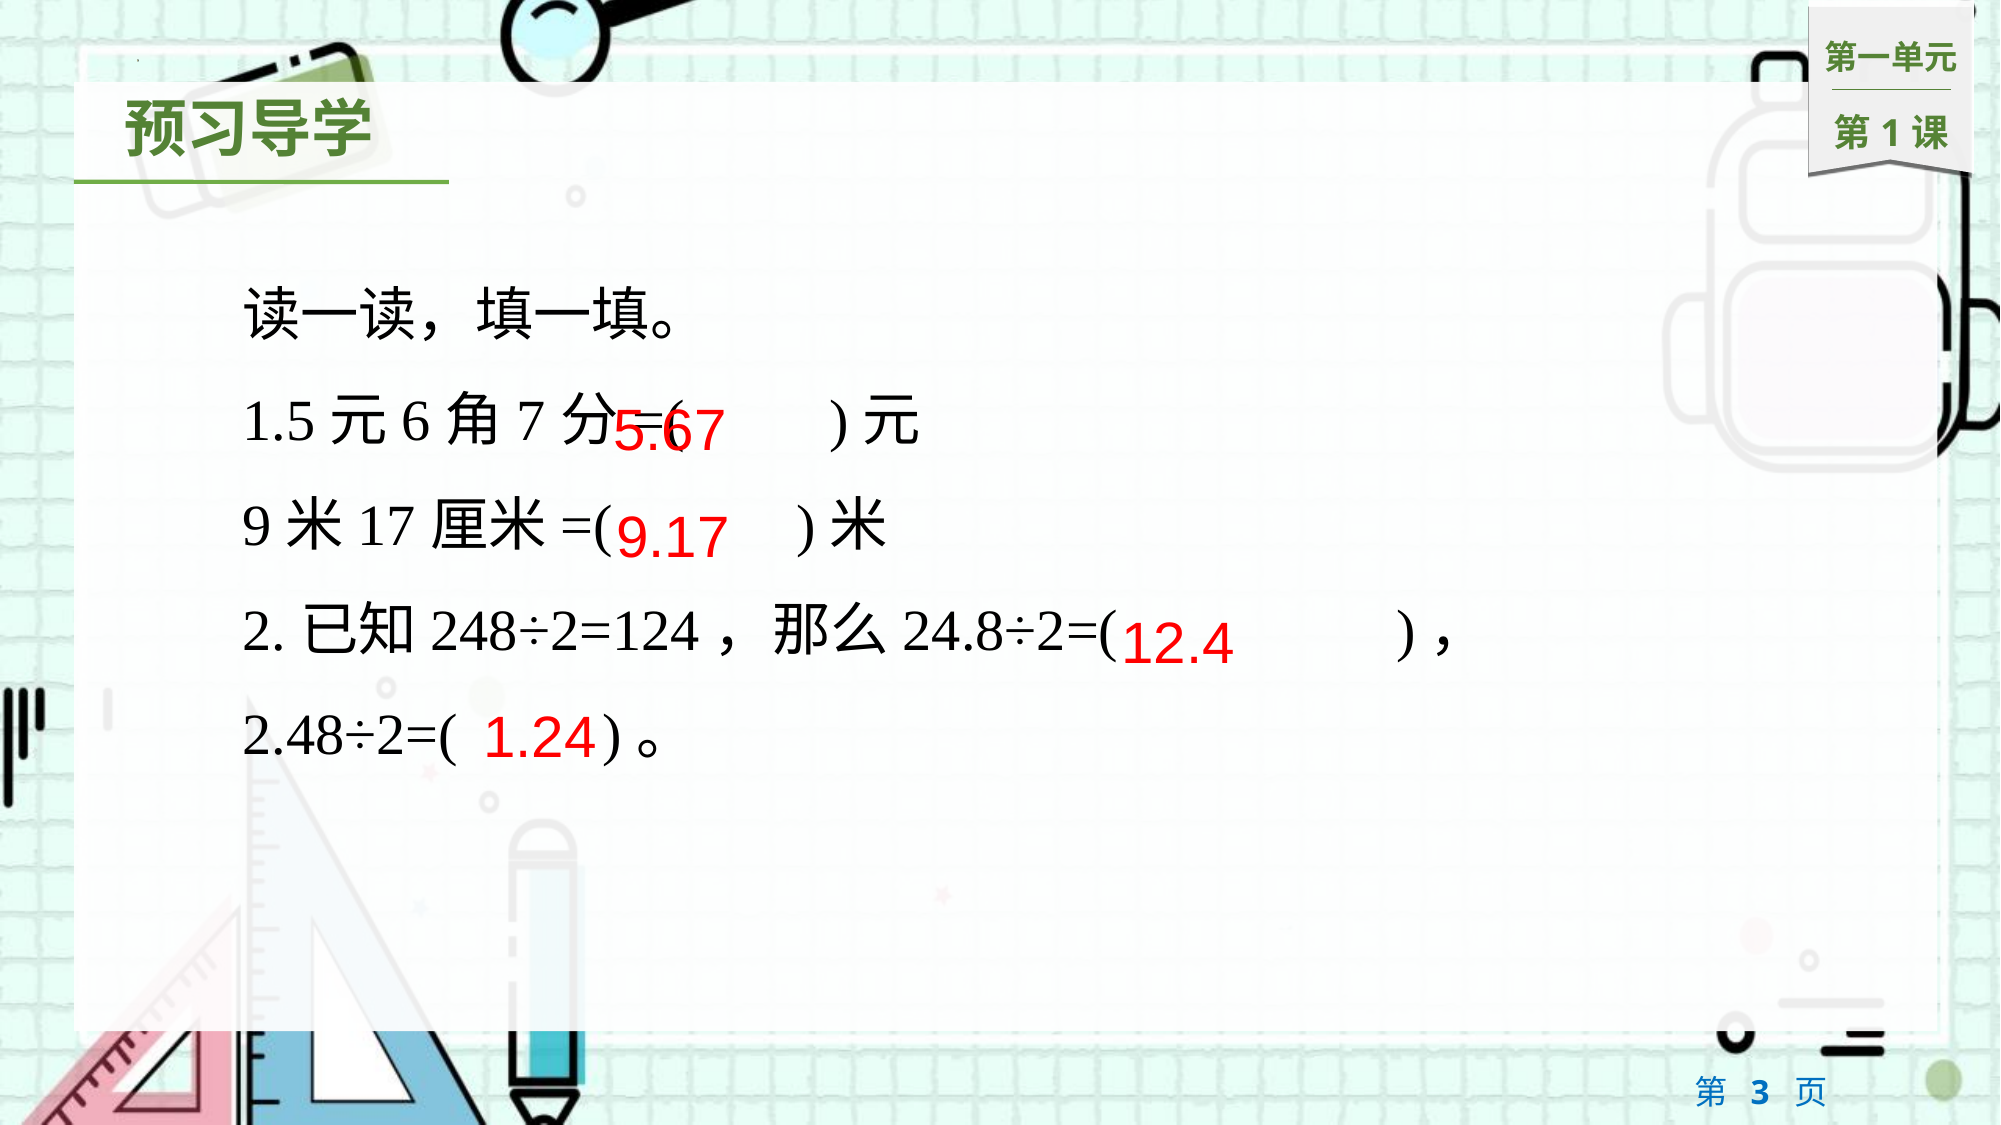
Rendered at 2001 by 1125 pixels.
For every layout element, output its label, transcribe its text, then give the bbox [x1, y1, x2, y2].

text_box 9.17 [601, 456, 778, 563]
list 读一读，填一填。 1.5元6角7分=( )元 9米17厘米=( )米 2.已知248÷2=124，那么24.8÷2=( )， 2.48÷2=( )。 [109, 234, 1903, 985]
picture [1938, 168, 1971, 176]
text_box 1.24 [468, 656, 645, 763]
text_box 12.4 [1106, 562, 1283, 668]
picture [0, 0, 2000, 1125]
list 5.67 [598, 349, 848, 456]
